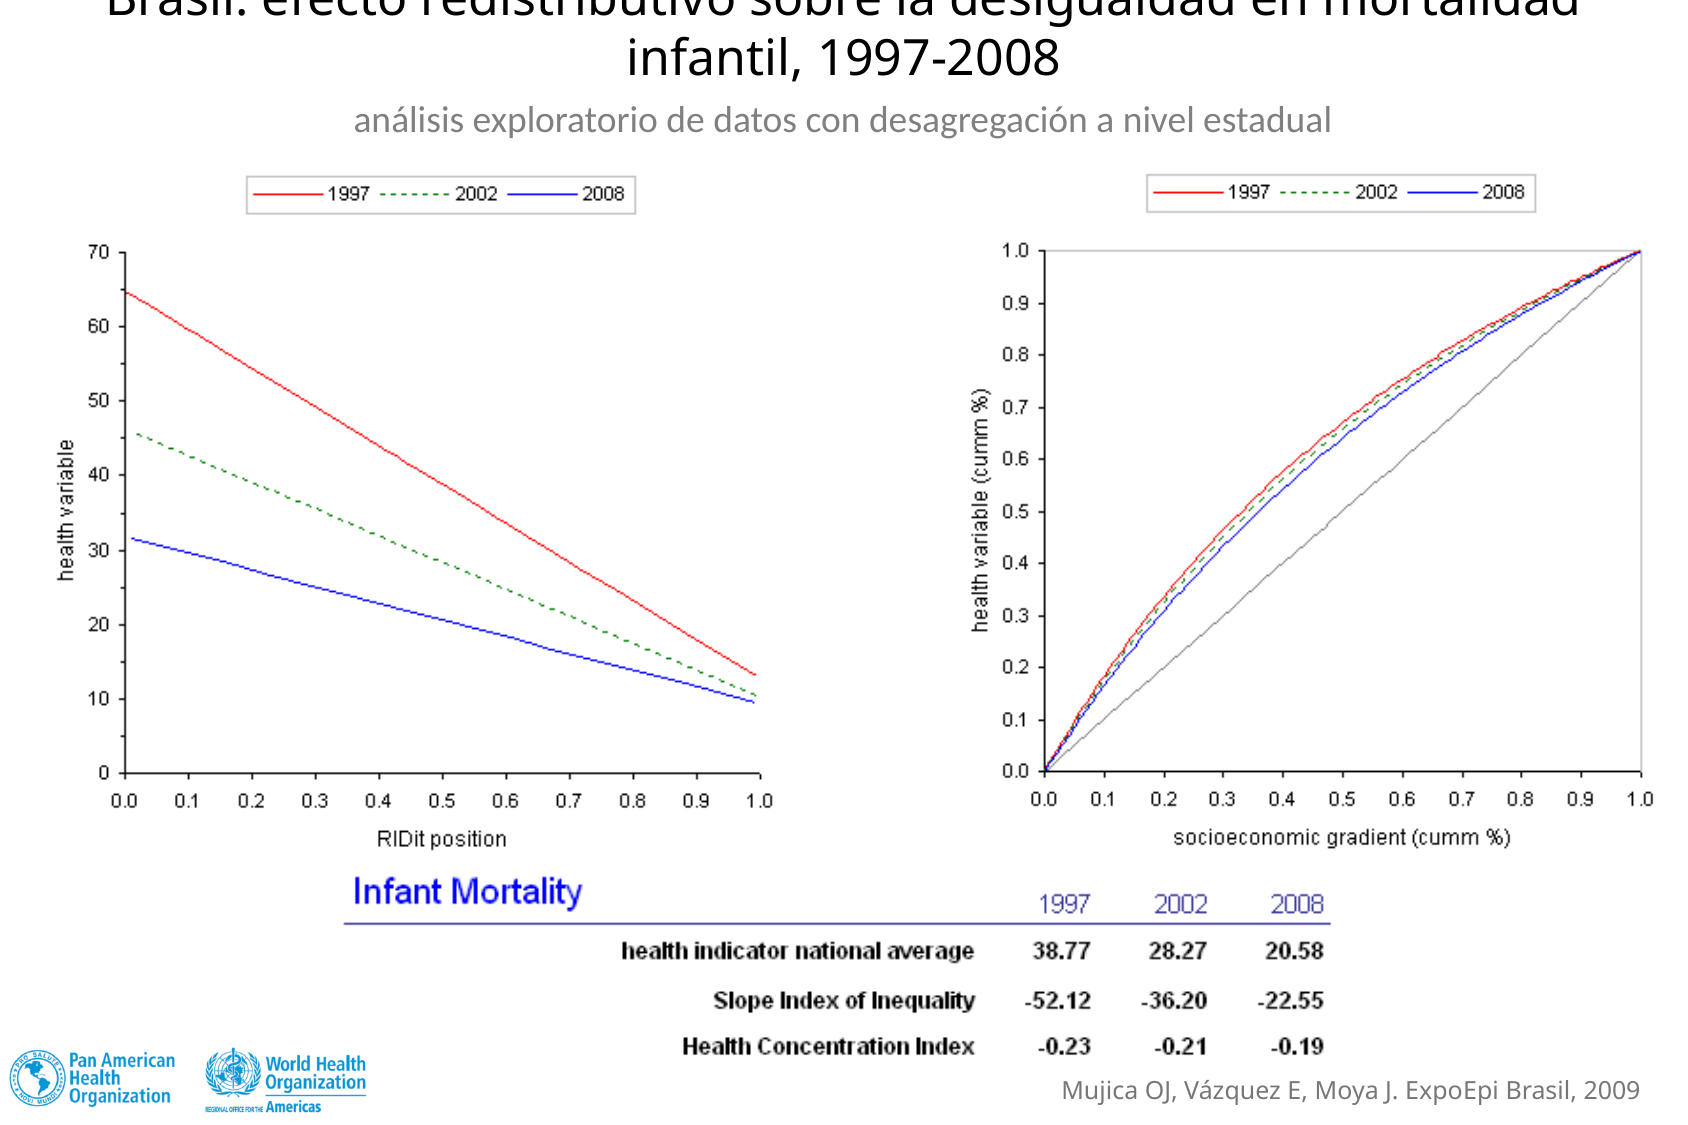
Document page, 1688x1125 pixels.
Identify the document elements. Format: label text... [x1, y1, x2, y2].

text_box Brasil: efecto redistributivo sobre la desigualdad en mortalidad infantil, 1997-2008 [0, 20, 1688, 94]
picture [1, 1037, 375, 1125]
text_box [24, 155, 1669, 1079]
text_box Mujica OJ, Vázquez E, Moya J. ExpoEpi Brasil, 2009 [906, 1086, 1657, 1113]
text_box análisis exploratorio de datos con desagregación a nivel estadual [0, 85, 1687, 148]
